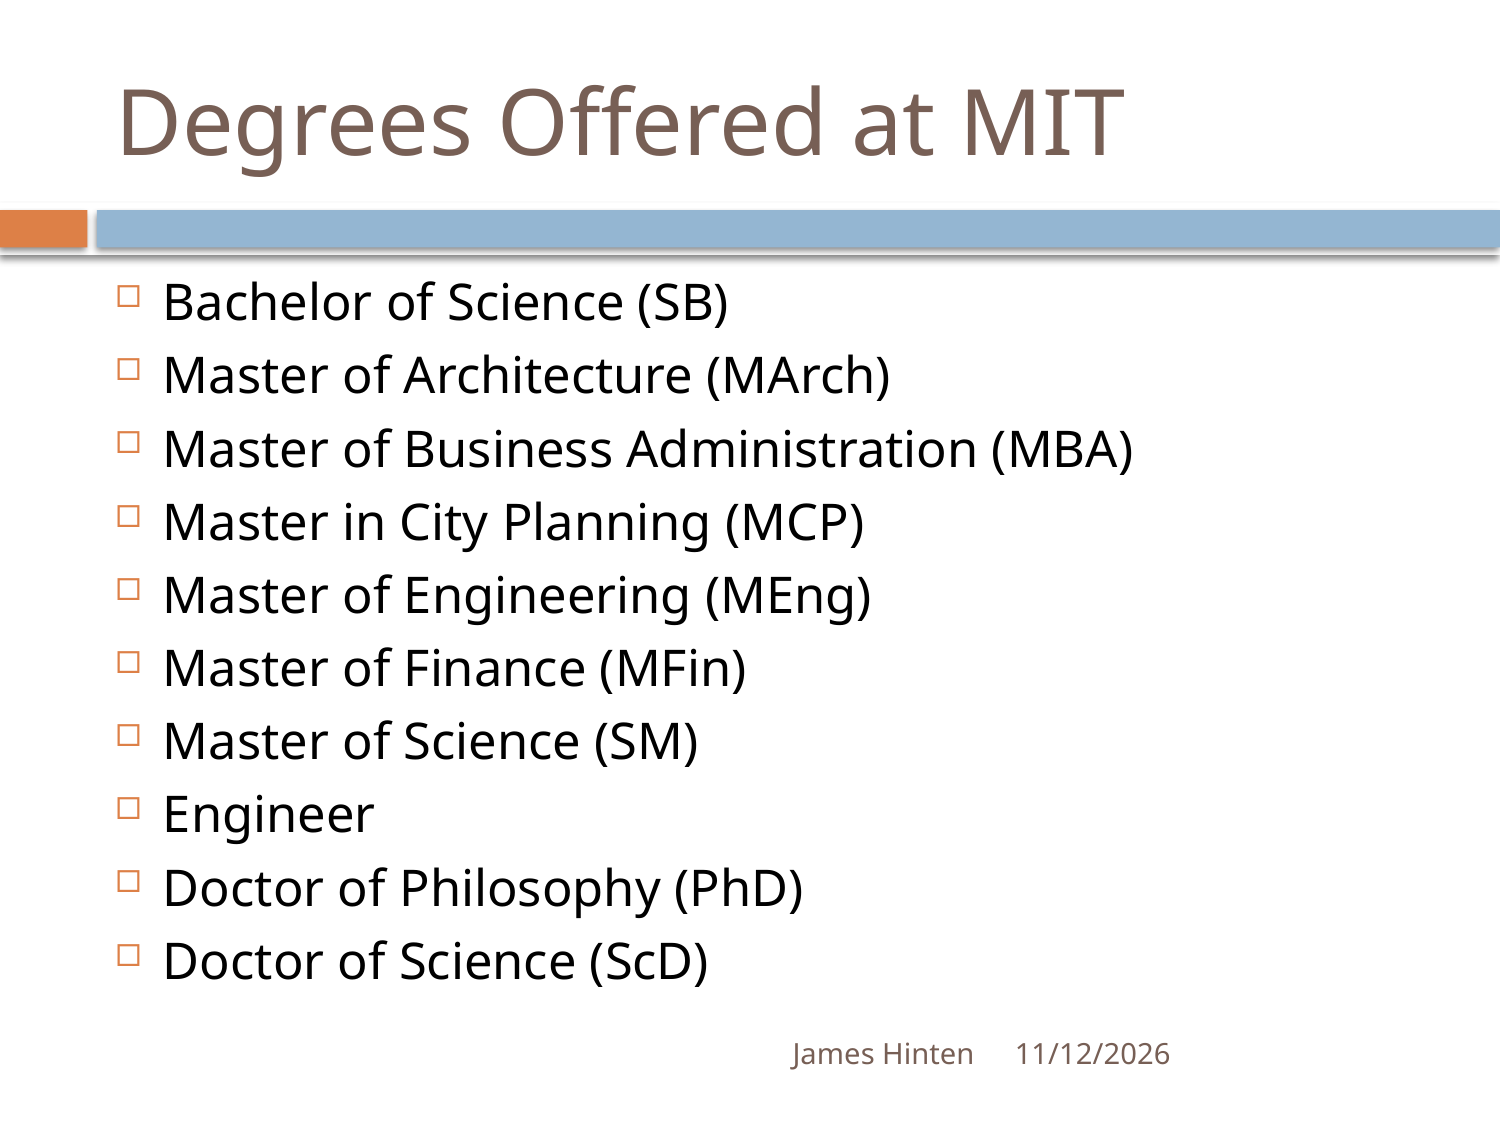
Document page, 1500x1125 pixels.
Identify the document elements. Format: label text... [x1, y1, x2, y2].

footer James Hinten [99, 1024, 990, 1085]
title Degrees Offered at MIT [100, 37, 1438, 200]
list Bachelor of Science (SB) Master of Architecture (MArch) Master of Business Administration (MBA) Master in City Planning (MCP) Master of Engineering (MEng) Master of Finance (MFin) Master of Science (SM) Engineer Doctor of Philosophy (PhD) Doctor of Science (ScD) [100, 262, 1438, 1000]
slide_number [999, 1025, 1438, 1085]
